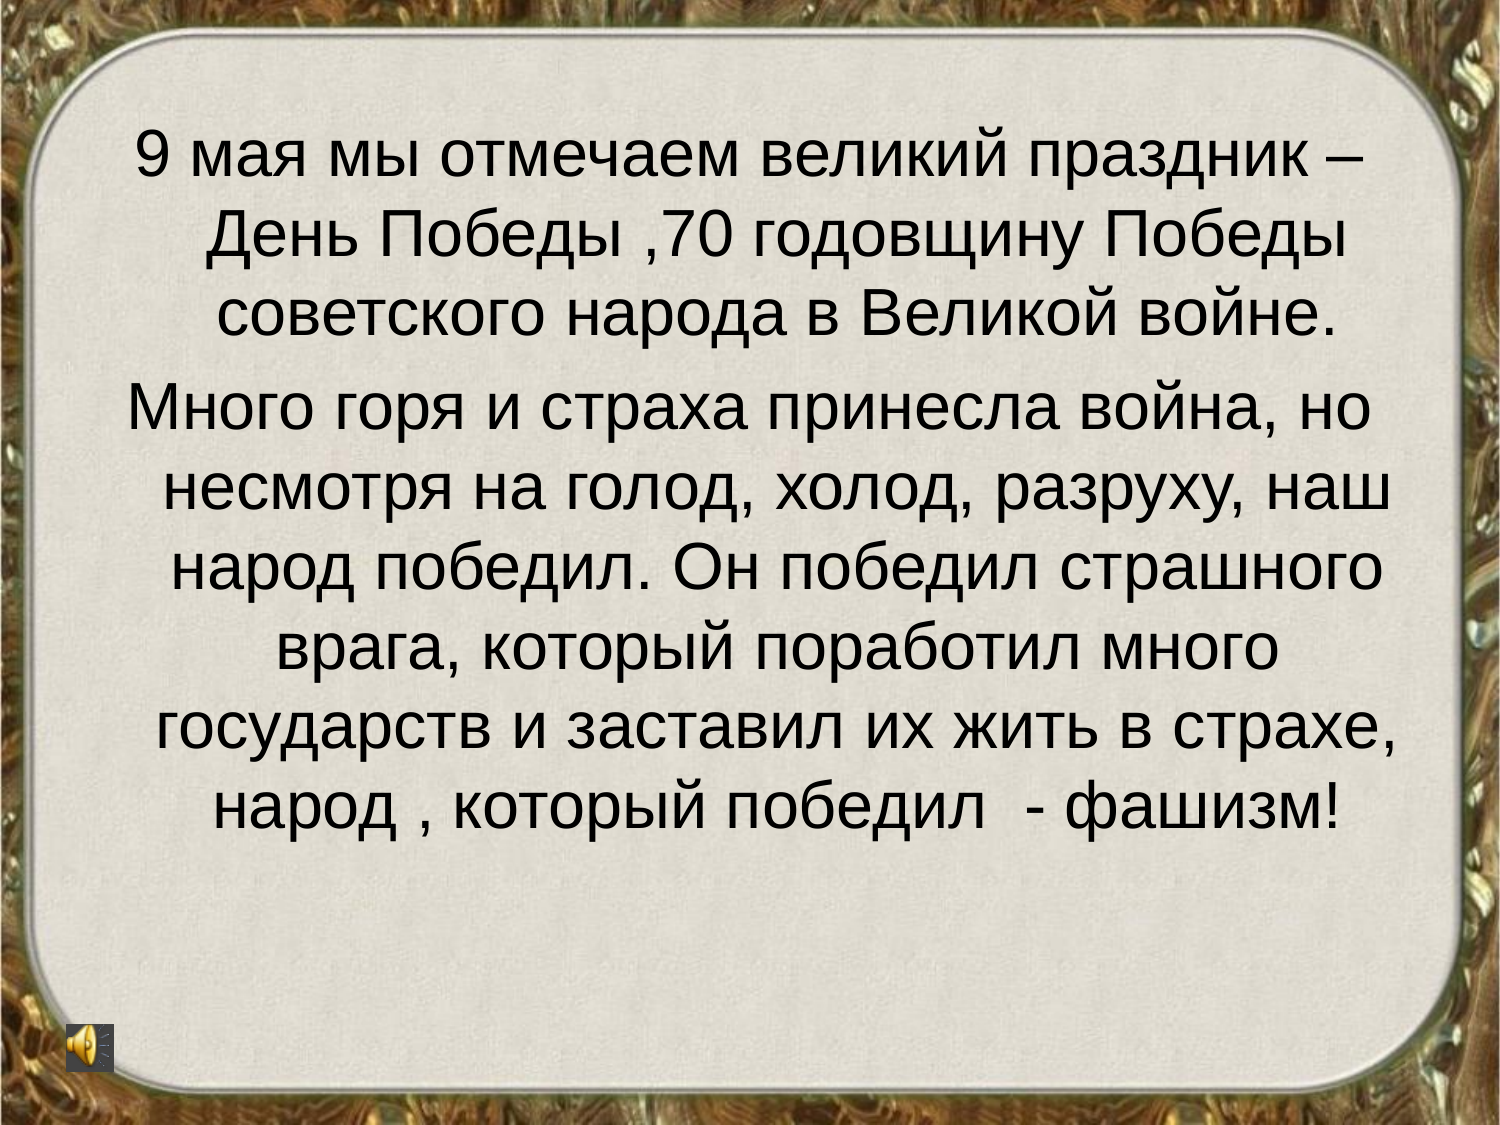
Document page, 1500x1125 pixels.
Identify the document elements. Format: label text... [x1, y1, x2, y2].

picture [0, 0, 1500, 1125]
list 9 мая мы отмечаем великий праздник – День Победы ,70 годовщину Победы советского народа в Великой войне. Много горя и страха принесла война, но несмотря на голод, холод, разруху, наш народ победил. Он победил страшного врага, который поработил много государств и заставил их жить в страхе, народ , который победил - фашизм! [75, 101, 1425, 1005]
